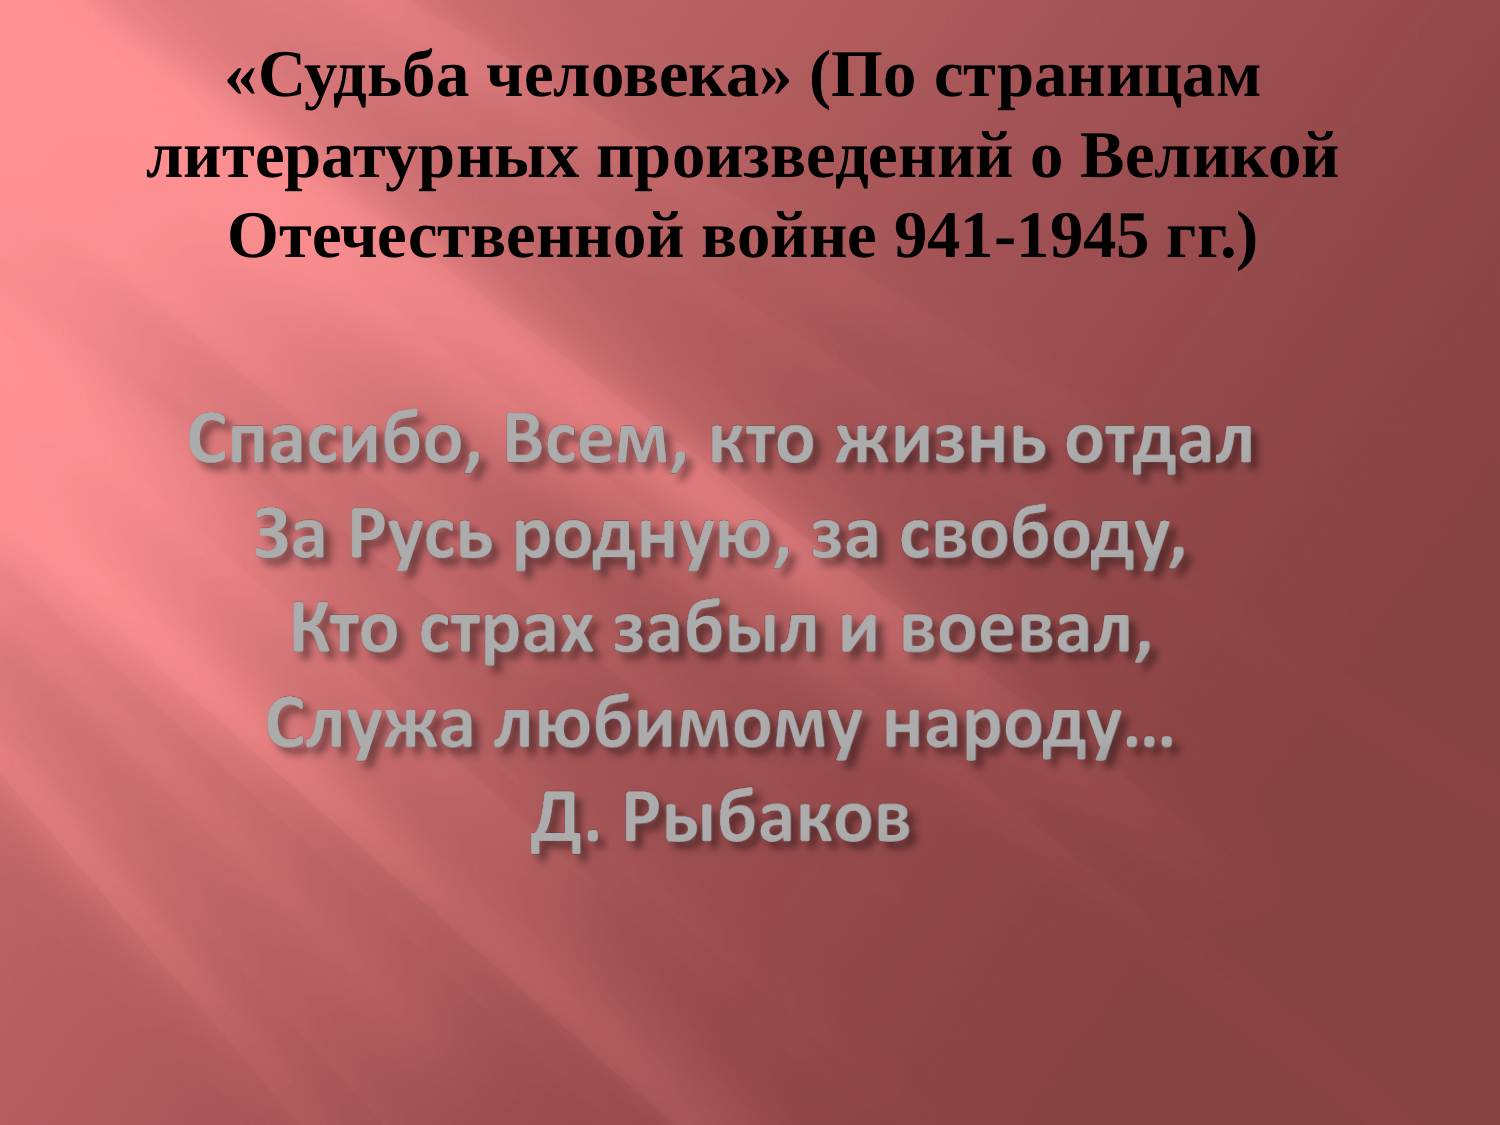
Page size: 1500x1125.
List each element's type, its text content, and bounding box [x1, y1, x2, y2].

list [135, 361, 1322, 929]
title «Судьба человека» (По страницам литературных произведений о Великой Отечественной войне 941-1945 гг.) [112, 19, 1376, 362]
